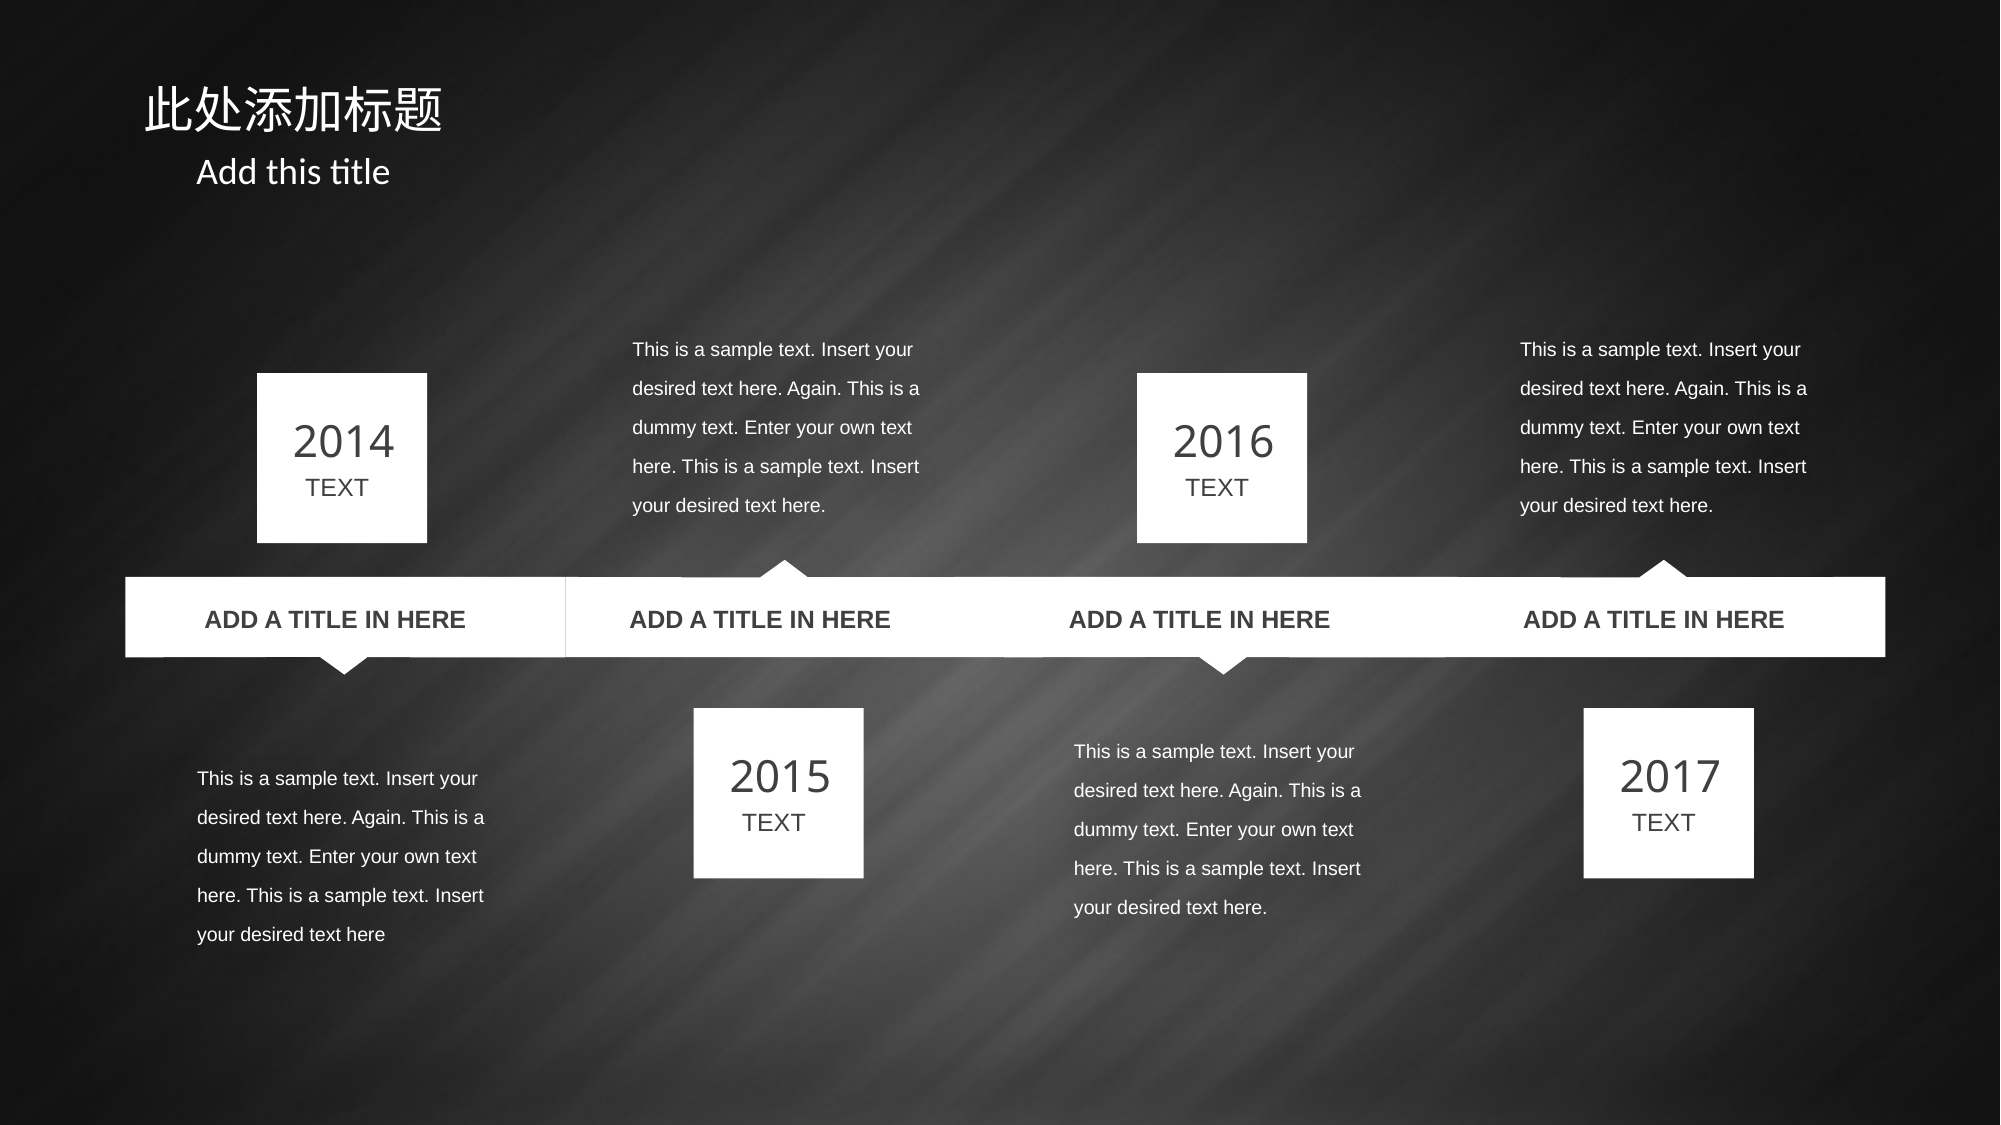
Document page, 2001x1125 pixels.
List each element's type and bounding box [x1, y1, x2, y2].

text_box [125, 576, 566, 675]
text_box [565, 559, 1007, 658]
text_box [1444, 559, 1886, 658]
picture [0, 0, 2000, 1125]
text_box [1004, 576, 1445, 675]
text_box [1583, 708, 1754, 879]
text_box [693, 708, 864, 879]
text_box [256, 373, 428, 544]
text_box [1137, 373, 1308, 544]
